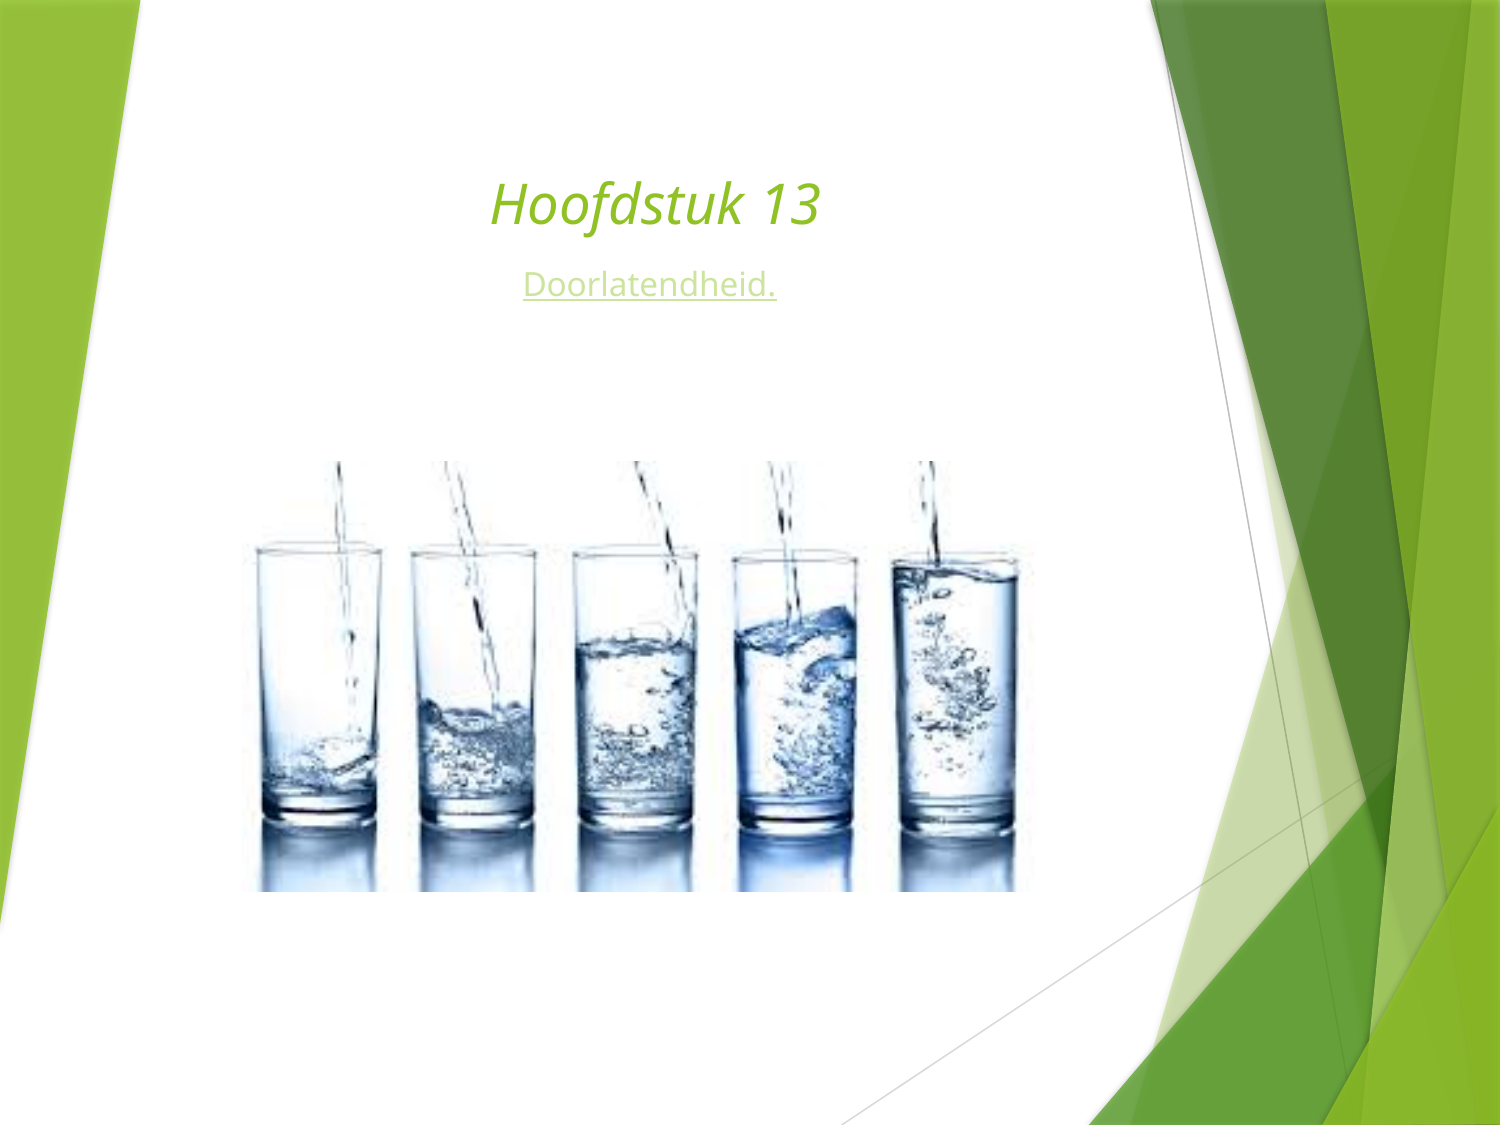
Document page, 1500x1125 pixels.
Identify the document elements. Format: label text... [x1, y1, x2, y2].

subtitle Doorlatendheid. [64, 255, 1235, 882]
title Hoofdstuk 13 [112, 101, 1199, 244]
picture [241, 460, 1040, 892]
